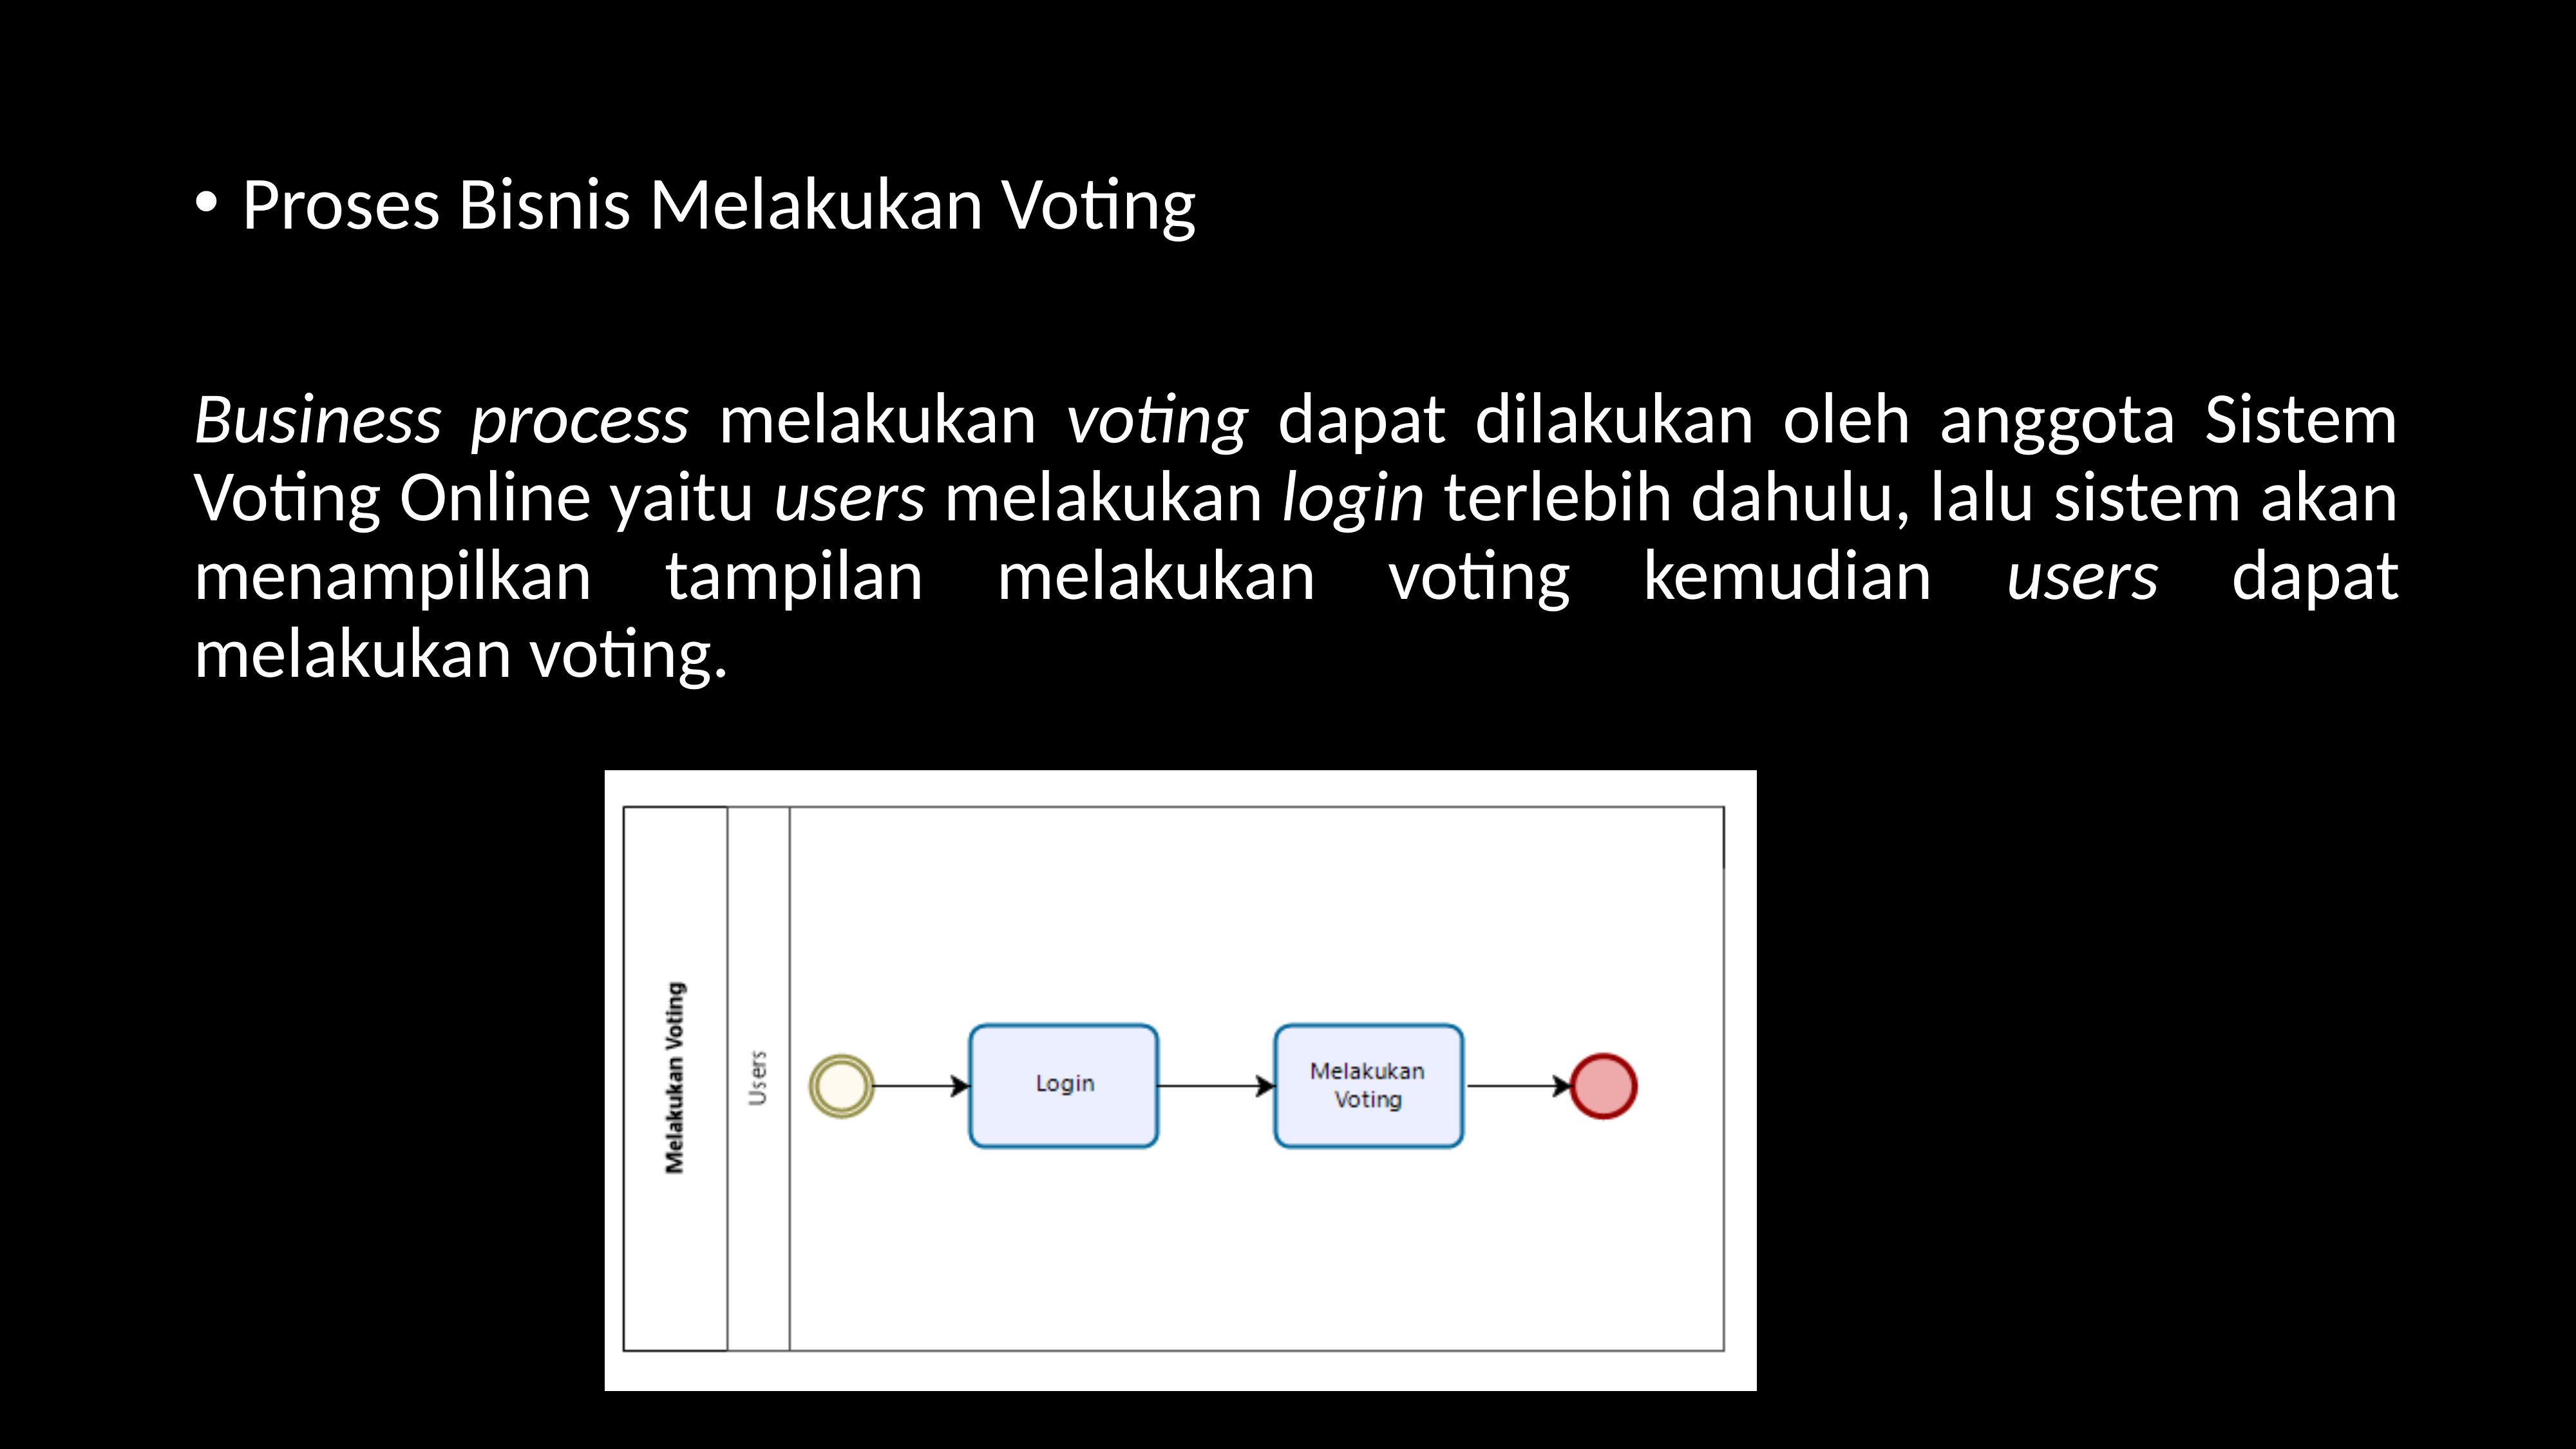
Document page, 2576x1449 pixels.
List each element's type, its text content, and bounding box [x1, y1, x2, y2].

picture [605, 770, 1757, 1391]
list Proses Bisnis Melakukan Voting Business process melakukan voting dapat dilakukan oleh anggota Sistem Voting Online yaitu users melakukan login terlebih dahulu, lalu sistem akan menampilkan tampilan melakukan voting kemudian users dapat melakukan voting. [184, 159, 2410, 1449]
